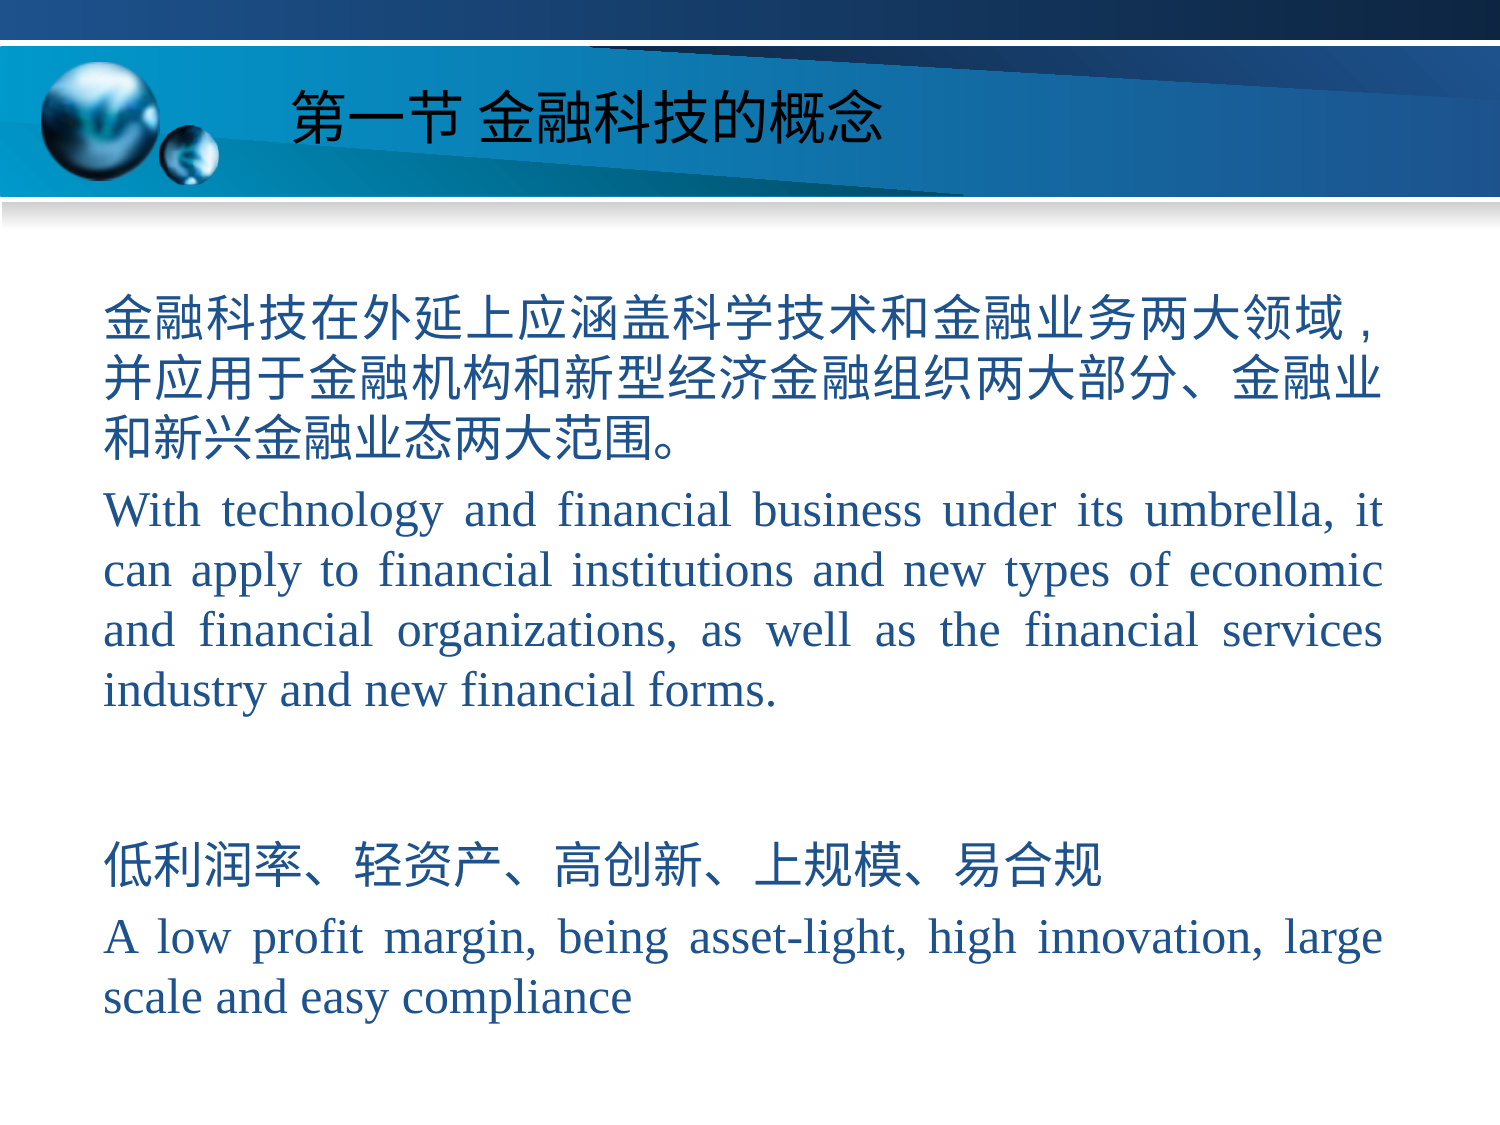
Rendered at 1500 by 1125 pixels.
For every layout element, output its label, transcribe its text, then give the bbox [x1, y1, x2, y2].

picture [42, 63, 159, 180]
title 第一节 金融科技的概念 [274, 44, 1363, 188]
text_box 低利润率、轻资产、高创新、上规模、易合规 A low profit margin, being asset-light, high innovation, large scale and easy compliance [88, 826, 1400, 1031]
text_box 金融科技在外延上应涵盖科学技术和金融业务两大领域,并应用于金融机构和新型经济金融组织两大部分、金融业和新兴金融业态两大范围。 With technology and financial business under its umbrella, it can apply to financial institutions and new types of economic and financial organizations, as well as the financial services industry and new financial forms. [88, 278, 1400, 724]
picture [160, 126, 218, 184]
